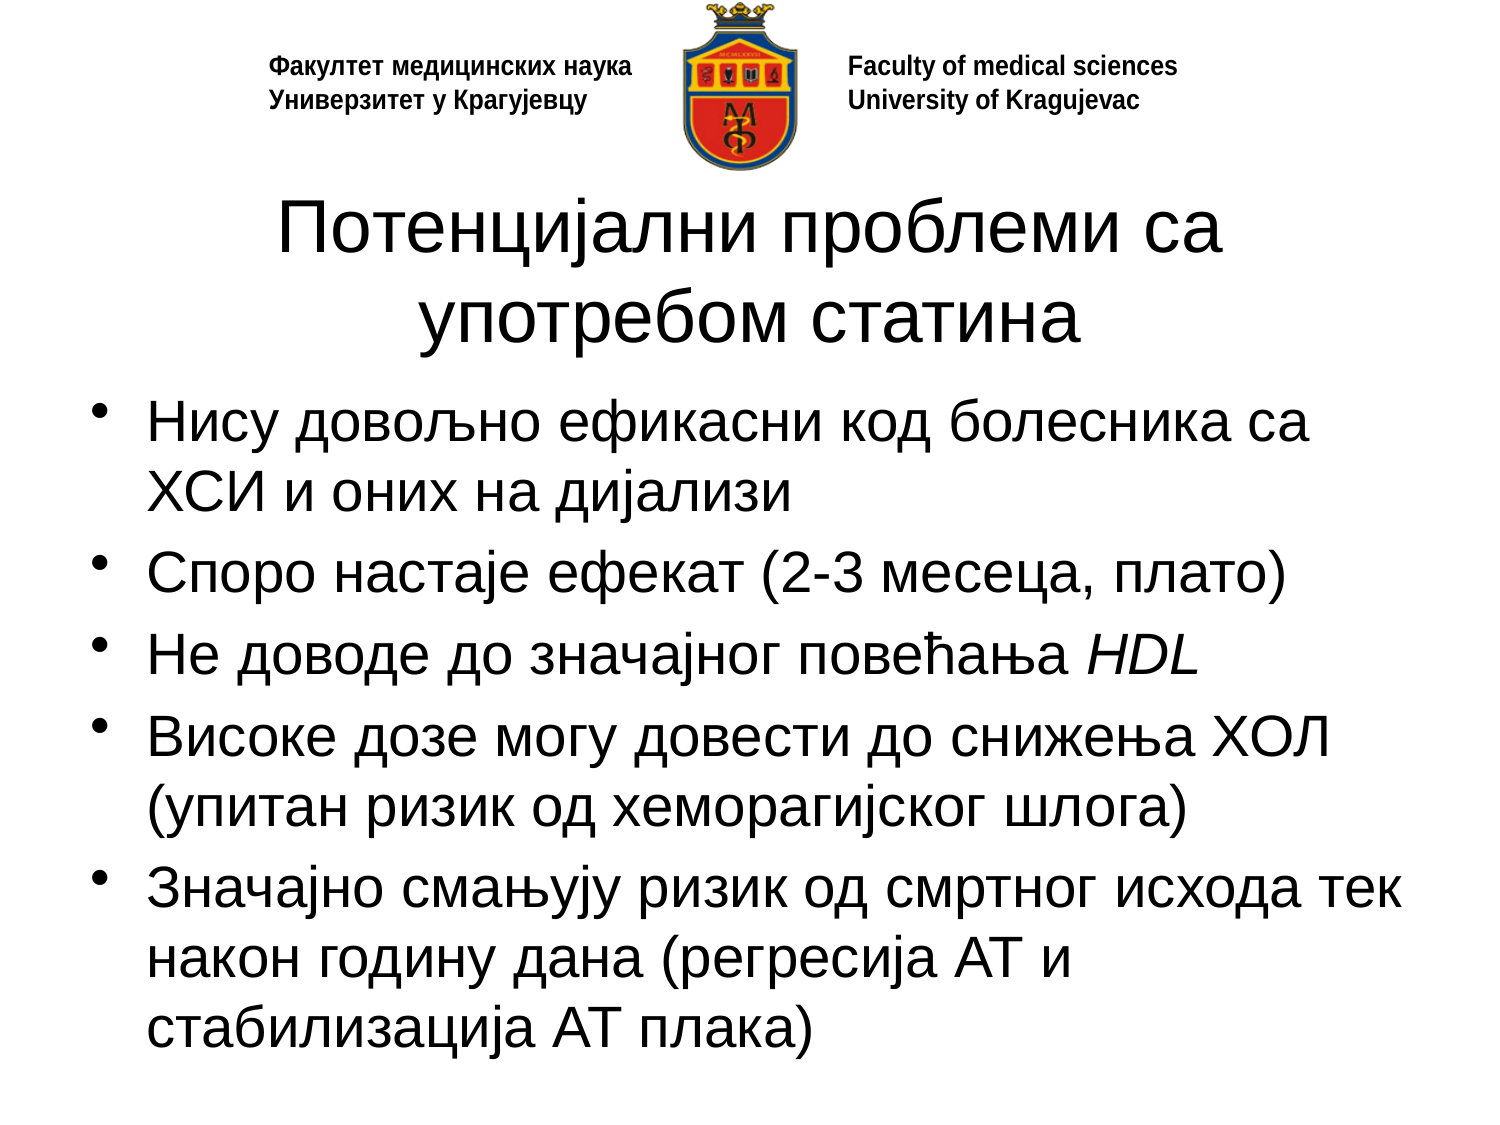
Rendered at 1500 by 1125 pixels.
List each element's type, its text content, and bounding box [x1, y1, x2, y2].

title Пoтенцијални проблеми са употребом статина [74, 173, 1426, 362]
list Нису довољно ефикасни код болесника са ХСИ и оних на дијализи Споро настаје ефекат (2-3 месеца, плато) Не доводе до значајног повећања HDL Високе дозе могу довести до снижења ХОЛ (упитан ризик од хеморагијског шлога) Значајно смањују ризик од смртног исхода тек након годину дана (регресија АТ и стабилизација АТ плака) [74, 374, 1436, 1118]
